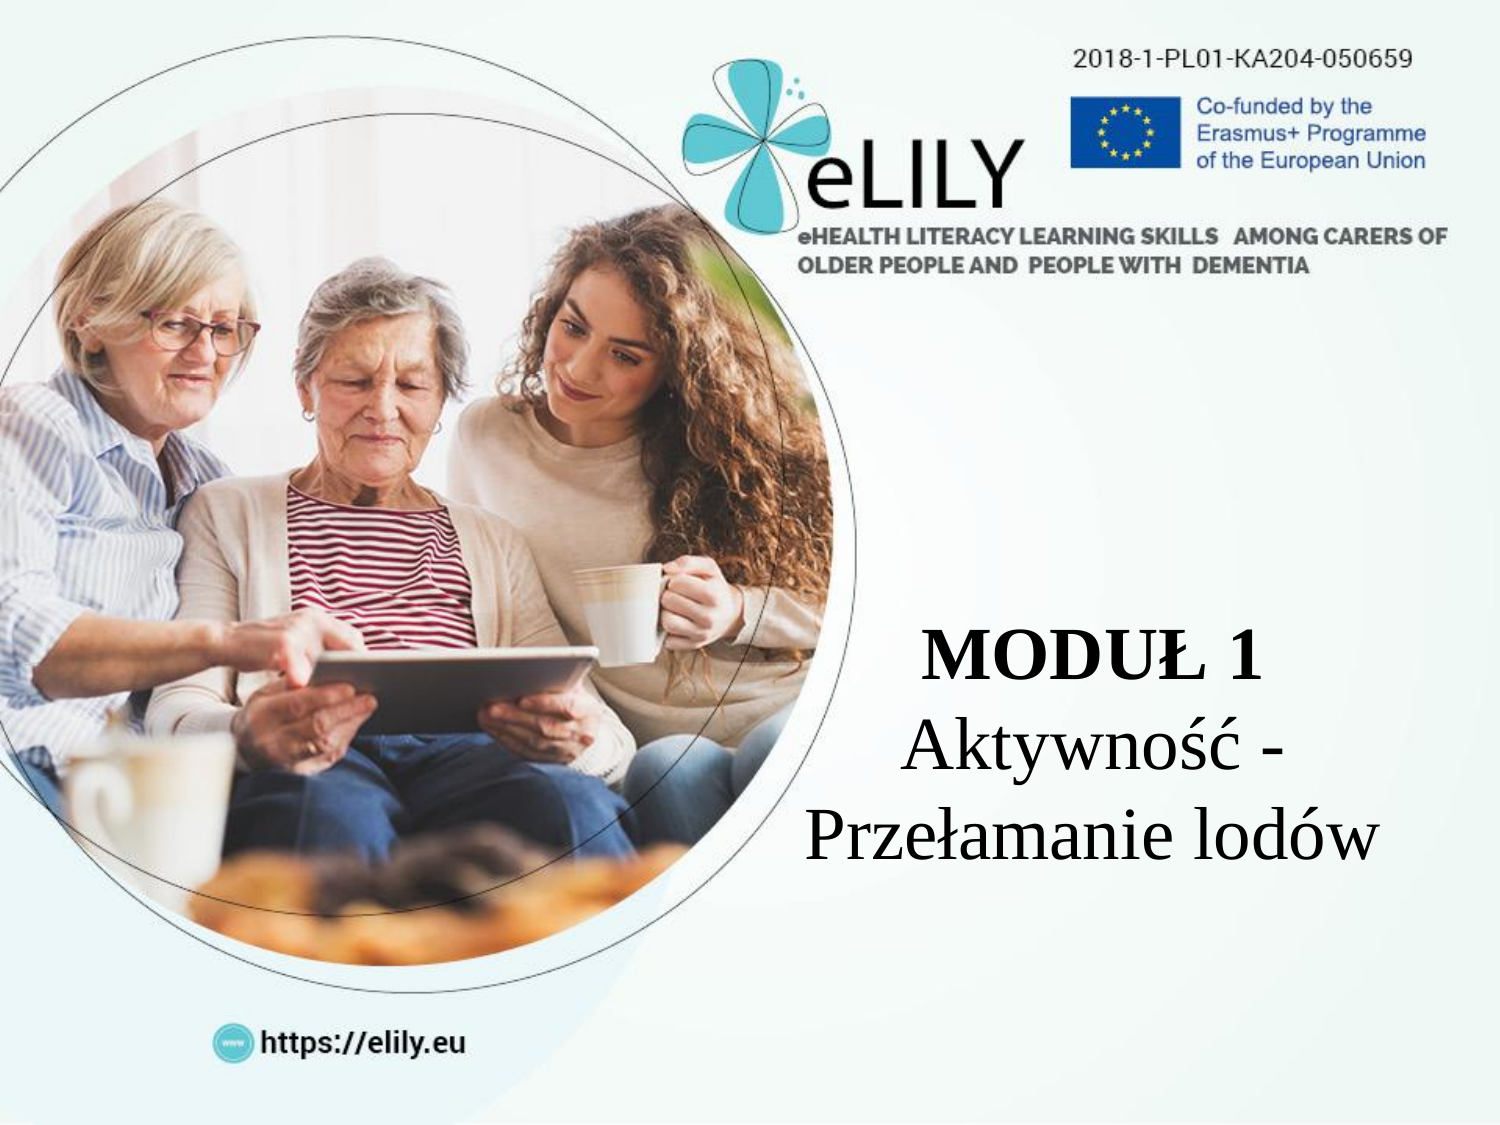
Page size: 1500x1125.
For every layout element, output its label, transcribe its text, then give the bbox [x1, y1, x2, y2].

picture [0, 0, 1500, 1125]
text_box MODUŁ 1 Aktywność - Przełamanie lodów [766, 597, 1420, 883]
